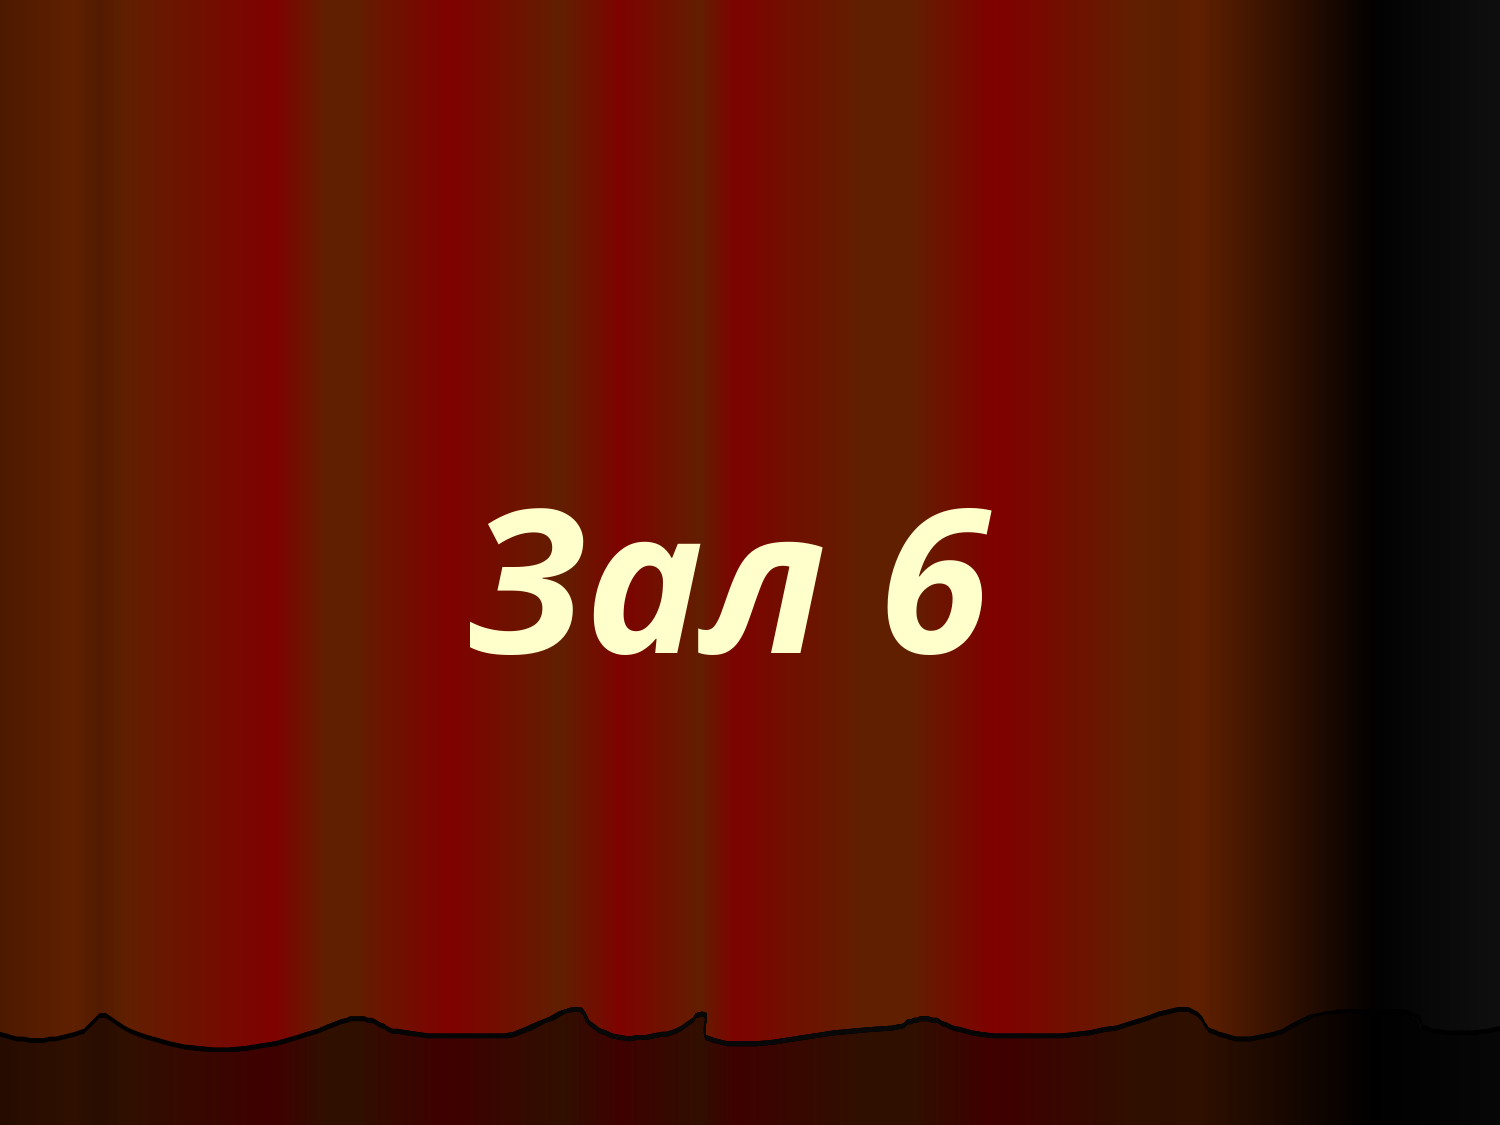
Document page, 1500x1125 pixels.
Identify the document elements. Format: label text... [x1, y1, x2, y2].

title Зал 6 [53, 479, 1404, 668]
